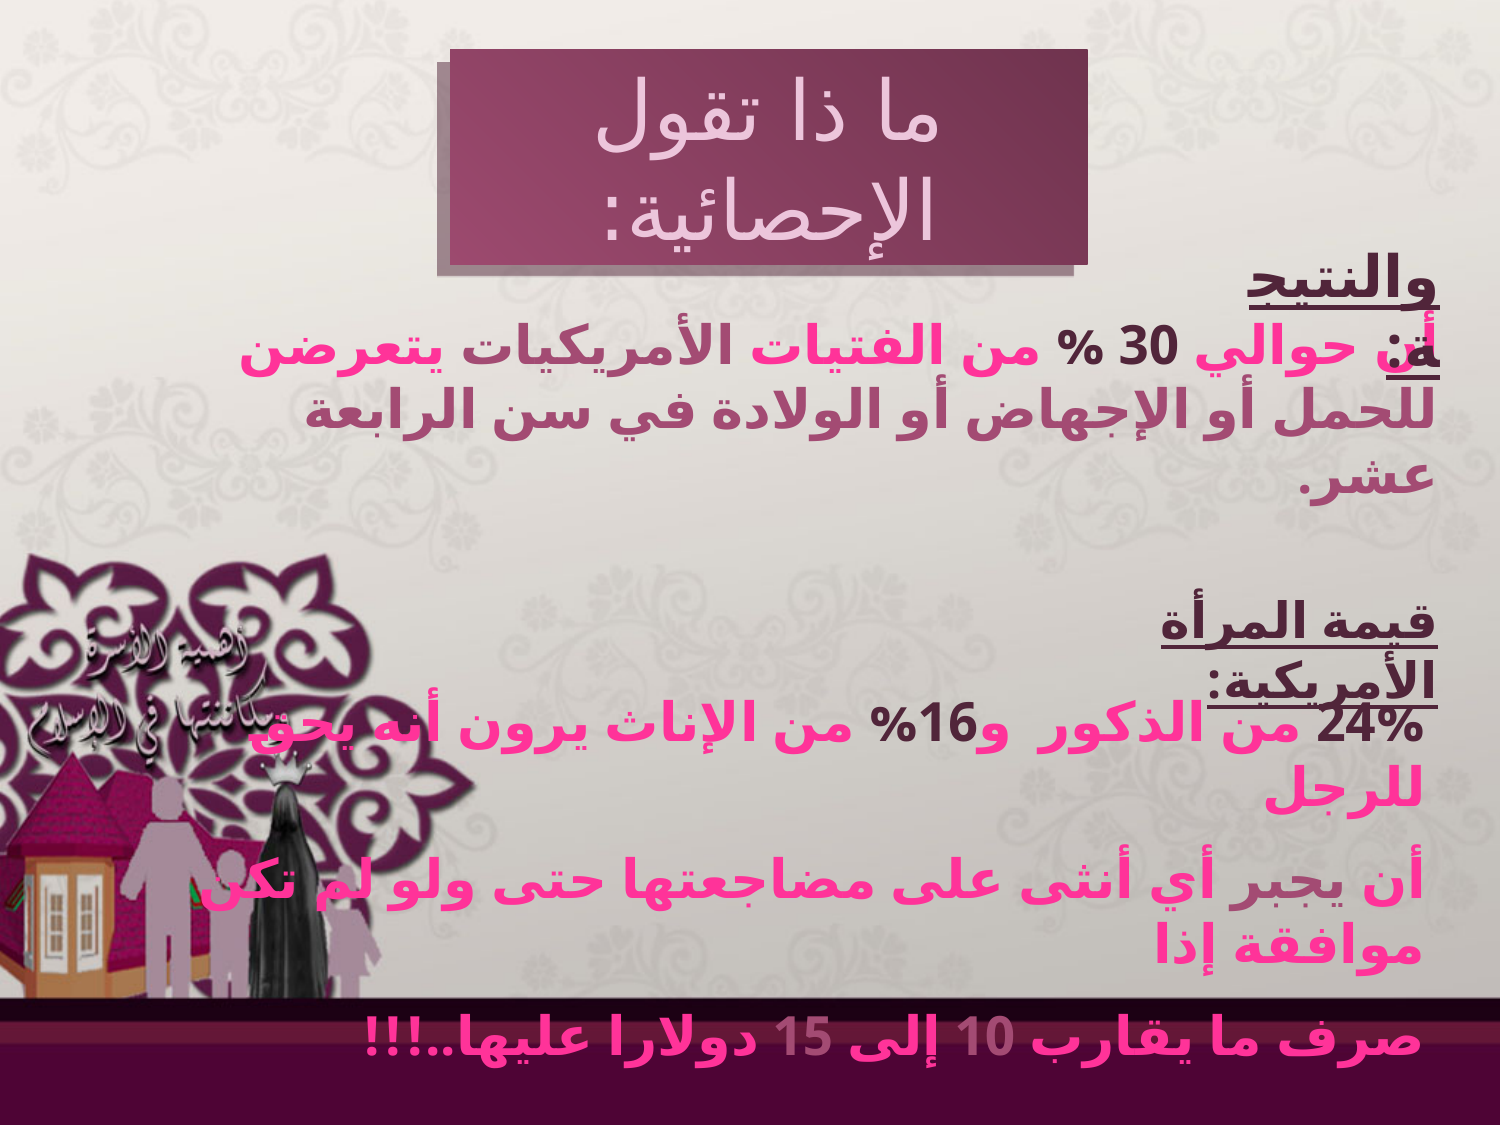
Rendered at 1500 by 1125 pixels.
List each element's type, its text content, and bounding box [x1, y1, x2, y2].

text_box والنتيجة: [1216, 231, 1455, 387]
text_box قيمة المرأة الأمريكية: [972, 581, 1453, 716]
picture [0, 0, 1500, 1125]
text_box أن حوالي 30 % من الفتيات الأمريكيات يتعرضن للحمل أو الإجهاض أو الولادة في سن الرابعة عشر. [152, 302, 1454, 513]
text_box 24% من الذكور و16% من الإناث يرون أنه يحق للرجل أن يجبر أي أنثى على مضاجعتها حتى ولو لم تكن موافقة إذا صرف ما يقارب 10 إلى 15 دولارا عليها..!!! [93, 679, 1441, 1074]
text_box ما ذا تقول الإحصائية: [450, 49, 1088, 265]
